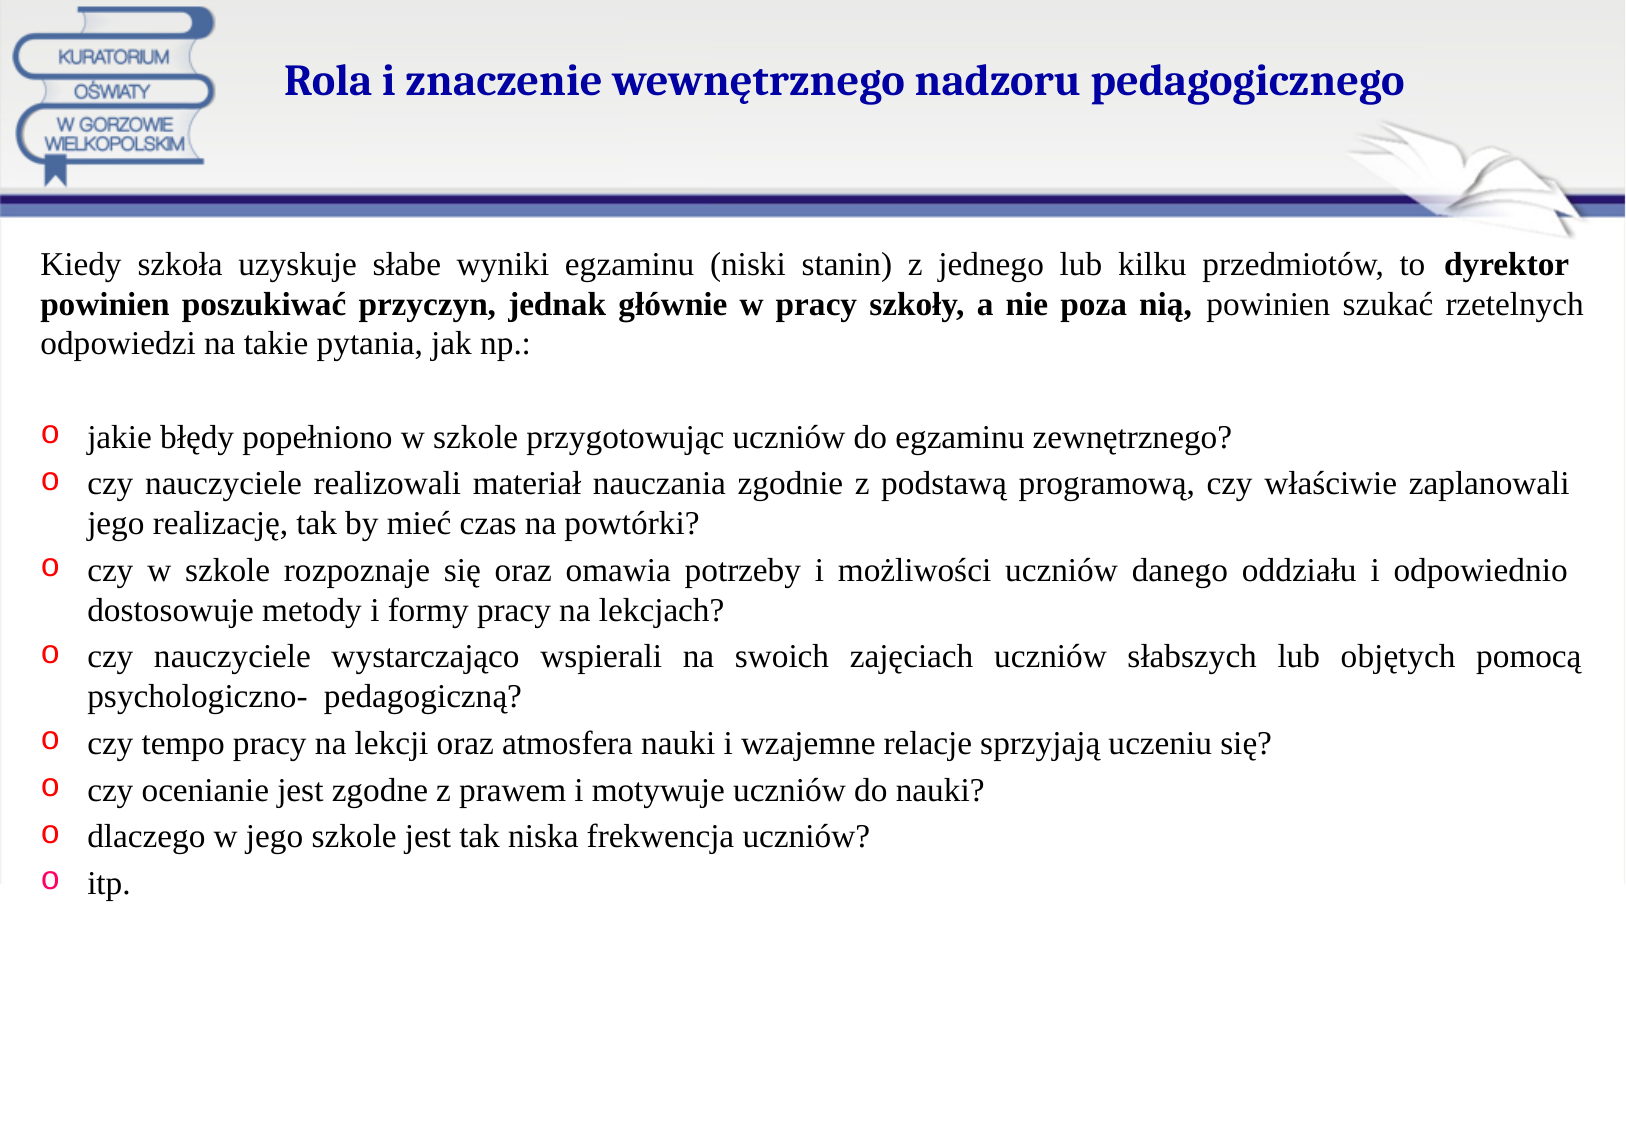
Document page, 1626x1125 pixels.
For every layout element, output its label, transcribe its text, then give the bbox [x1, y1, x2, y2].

list Kiedy szkoła uzyskuje słabe wyniki egzaminu (niski stanin) z jednego lub kilku przedmiotów, to dyrektor powinien poszukiwać przyczyn, jednak głównie w pracy szkoły, a nie poza nią, powinien szukać rzetelnych odpowiedzi na takie pytania, jak np.: jakie błędy popełniono w szkole przygotowując uczniów do egzaminu zewnętrznego? czy nauczyciele realizowali materiał nauczania zgodnie z podstawą programową, czy właściwie zaplanowali jego realizację, tak by mieć czas na powtórki? czy w szkole rozpoznaje się oraz omawia potrzeby i możliwości uczniów danego oddziału i odpowiednio dostosowuje metody i formy pracy na lekcjach? czy nauczyciele wystarczająco wspierali na swoich zajęciach uczniów słabszych lub objętych pomocą psychologiczno- pedagogiczną? czy tempo pracy na lekcji oraz atmosfera nauki i wzajemne relacje sprzyjają uczeniu się? czy ocenianie jest zgodne z prawem i motywuje uczniów do nauki? dlaczego w jego szkole jest tak niska frekwencja uczniów? itp. [25, 234, 1600, 938]
picture [0, 0, 1626, 1125]
title Rola i znaczenie wewnętrznego nadzoru pedagogicznego [269, 42, 1552, 167]
